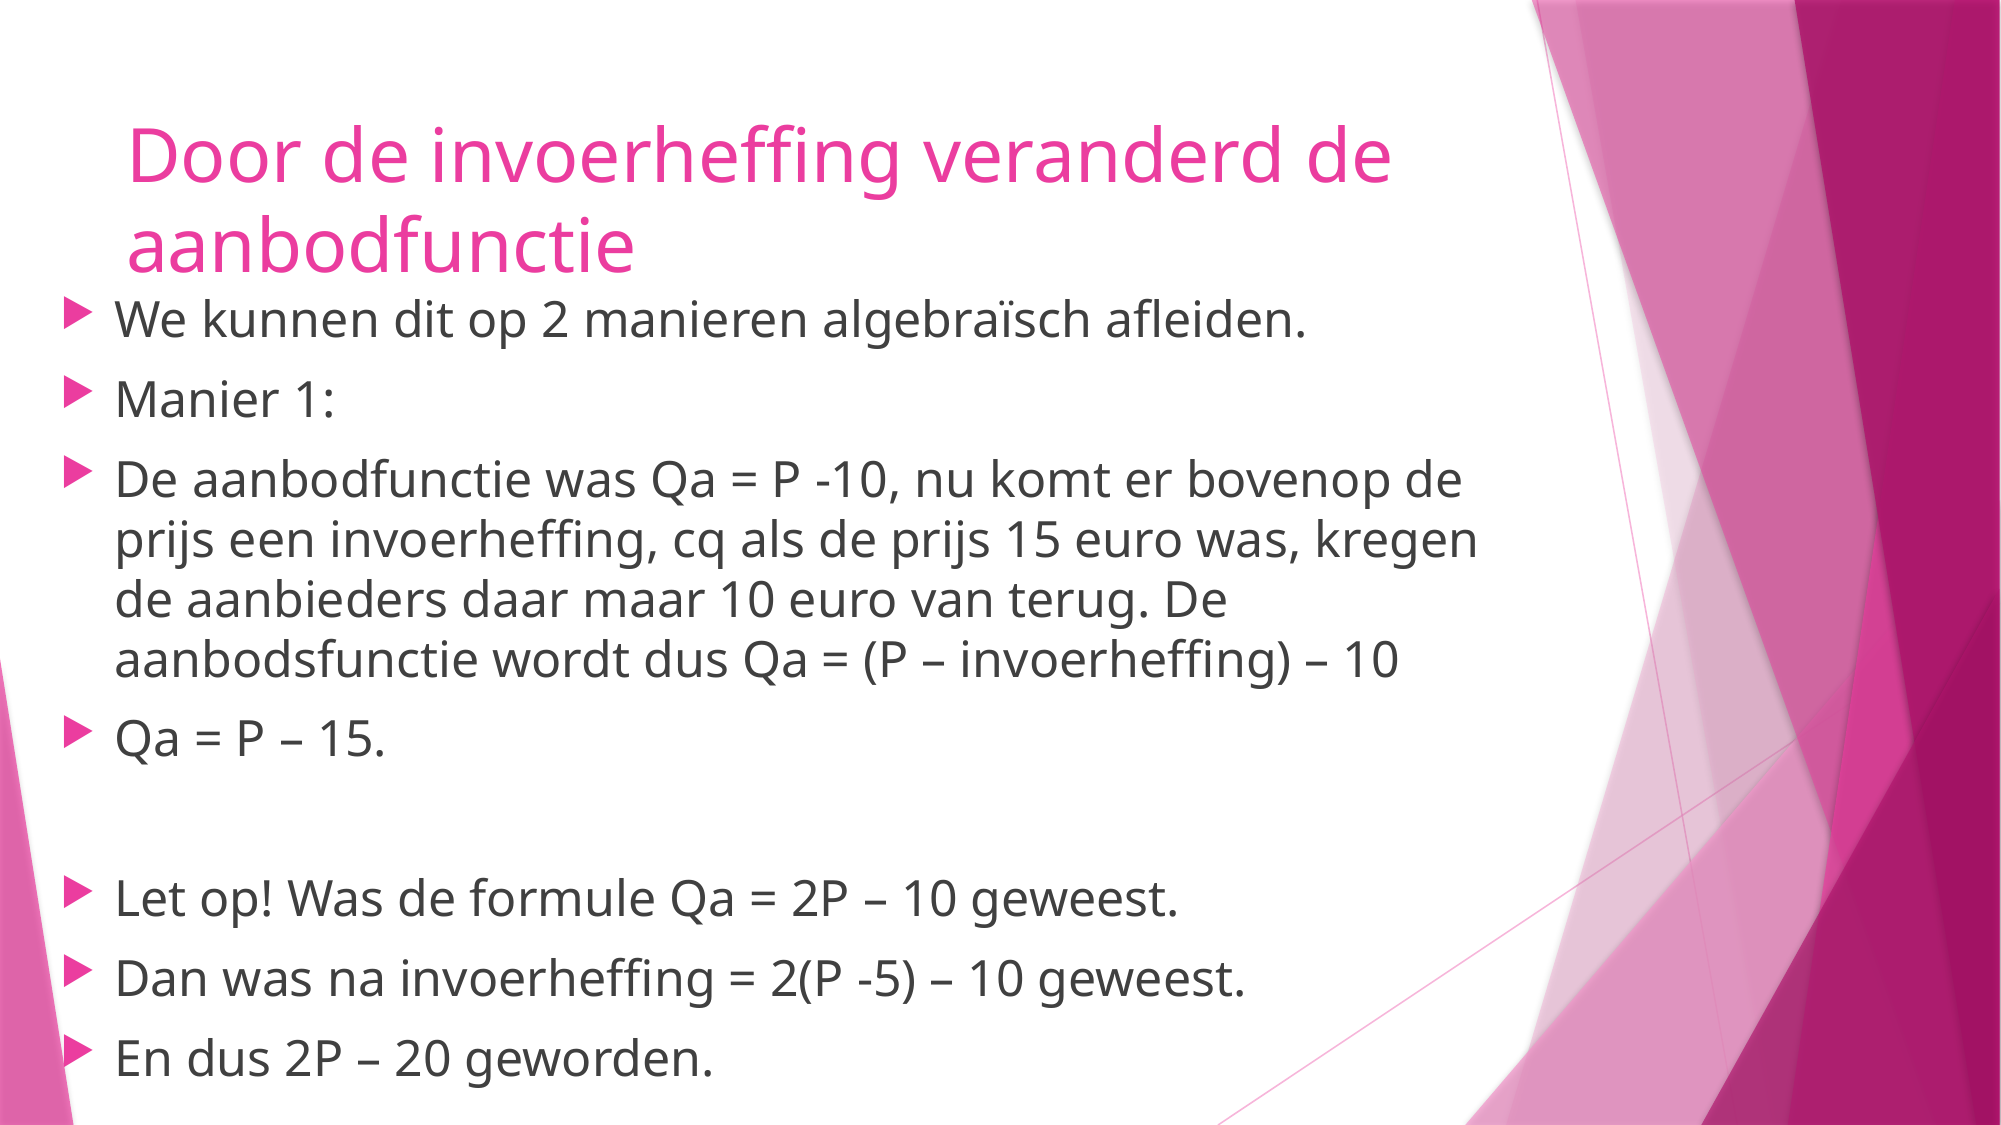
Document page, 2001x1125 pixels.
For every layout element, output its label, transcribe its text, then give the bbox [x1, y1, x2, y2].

title Door de invoerheffing veranderd de aanbodfunctie [111, 99, 1522, 280]
list We kunnen dit op 2 manieren algebraïsch afleiden. Manier 1: De aanbodfunctie was Qa = P -10, nu komt er bovenop de prijs een invoerheffing, cq als de prijs 15 euro was, kregen de aanbieders daar maar 10 euro van terug. De aanbodsfunctie wordt dus Qa = (P – invoerheffing) – 10 Qa = P – 15. Let op! Was de formule Qa = 2P – 10 geweest. Dan was na invoerheffing = 2(P -5) – 10 geweest. En dus 2P – 20 geworden. [45, 280, 1522, 1102]
